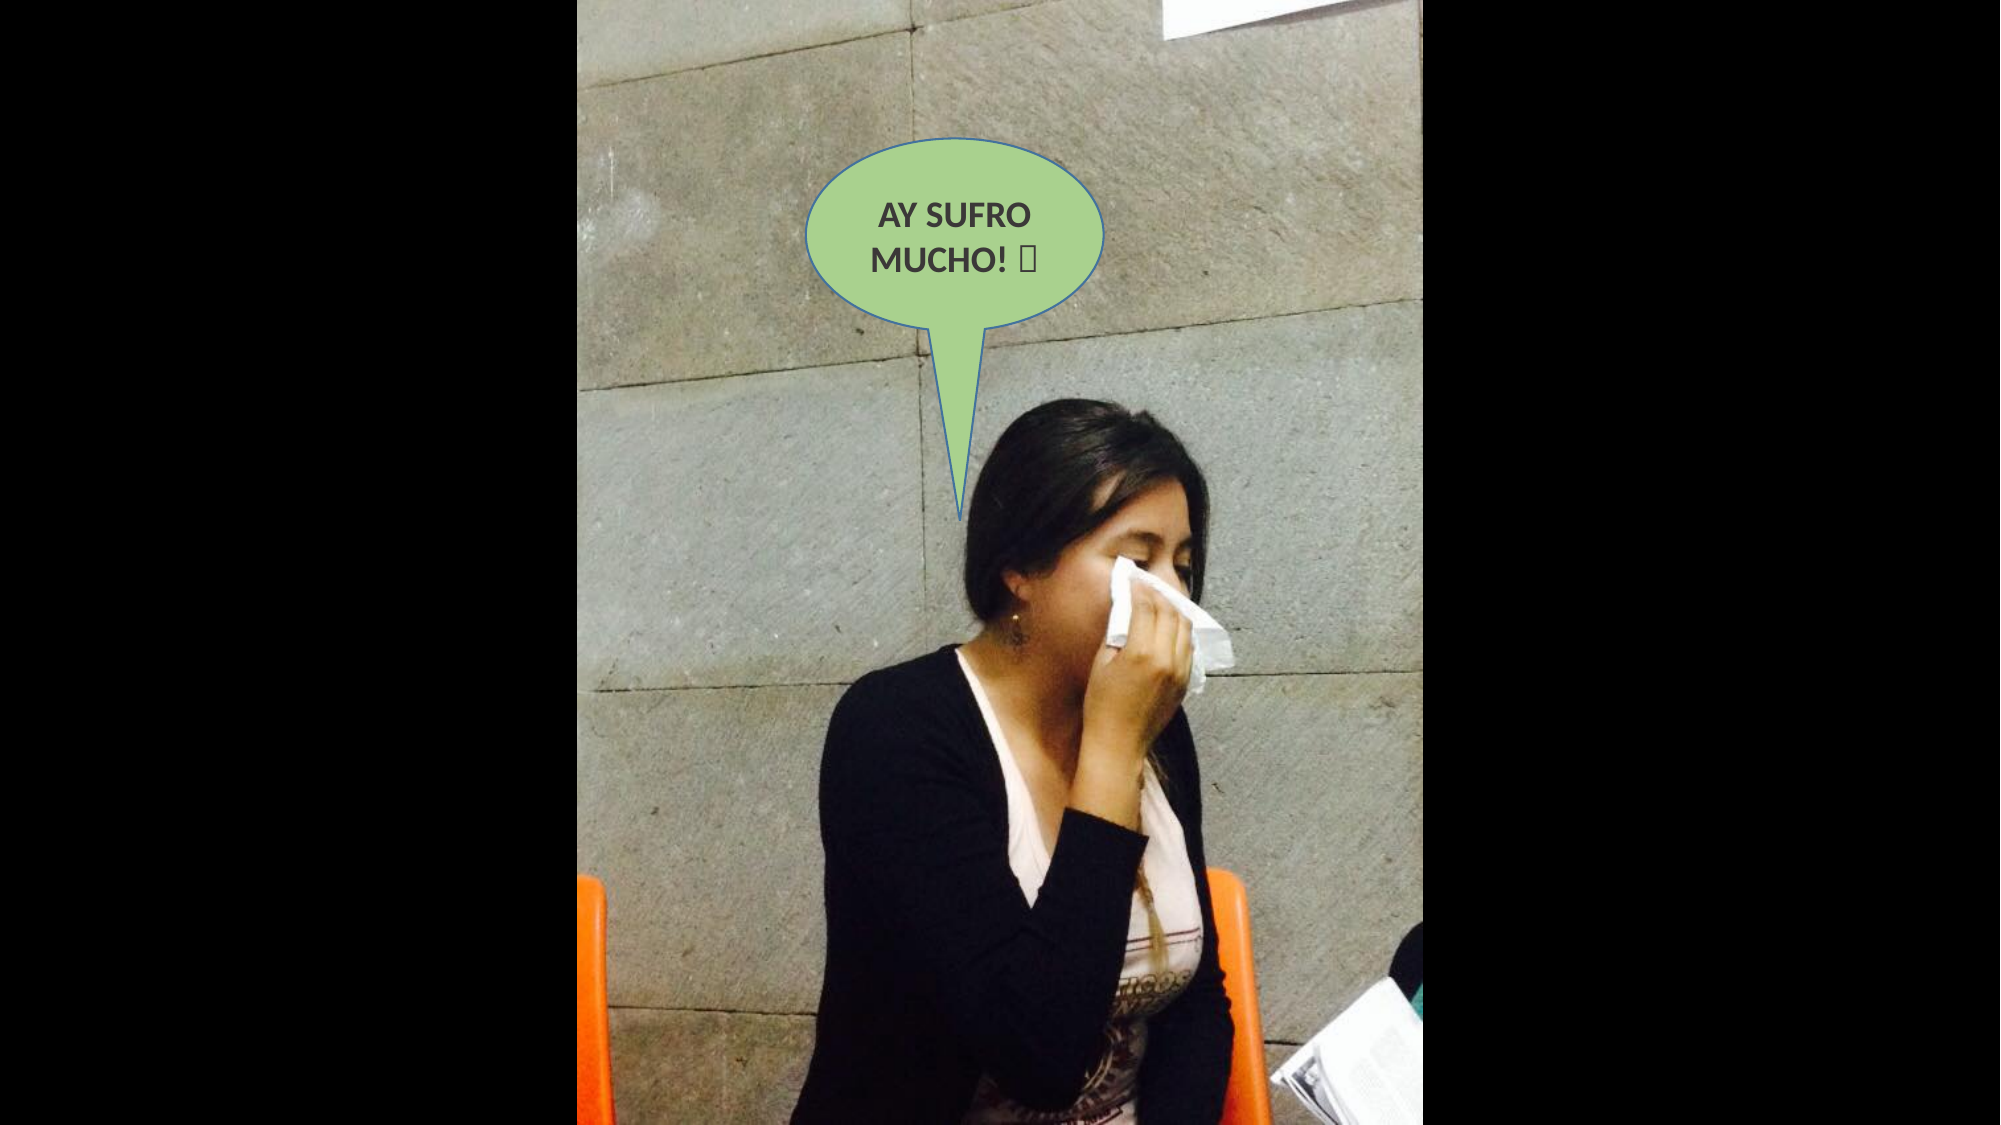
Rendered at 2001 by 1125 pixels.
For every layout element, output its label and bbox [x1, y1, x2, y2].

picture [577, 0, 1423, 1125]
